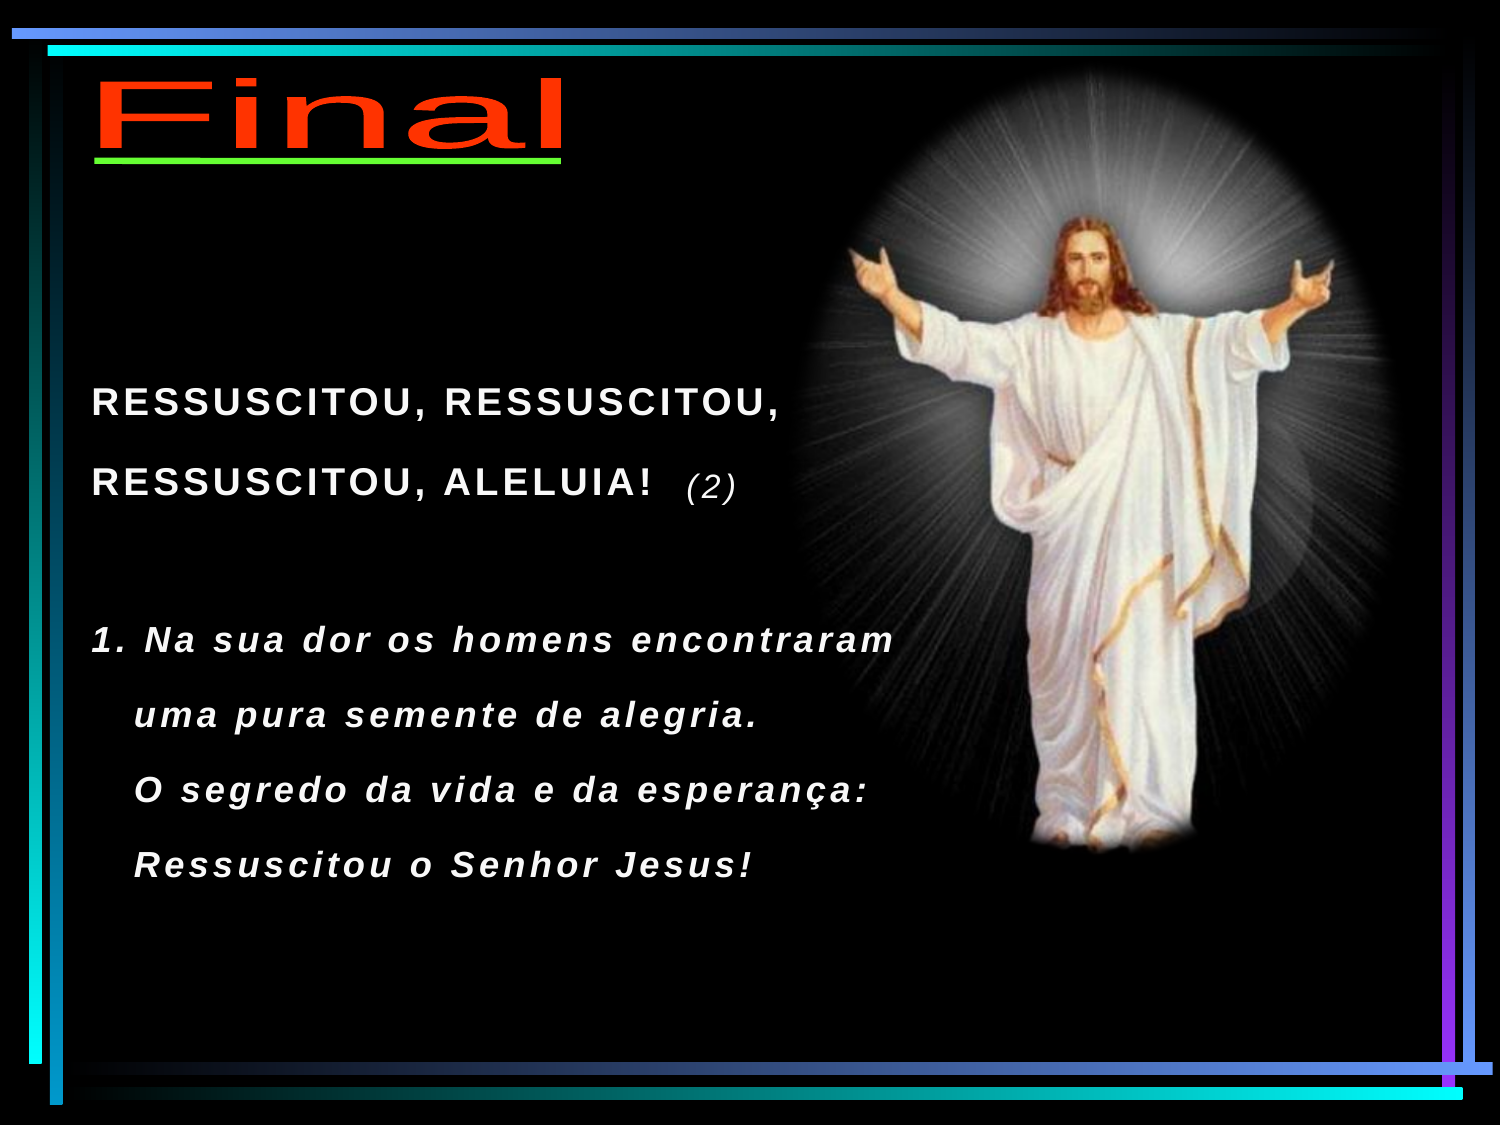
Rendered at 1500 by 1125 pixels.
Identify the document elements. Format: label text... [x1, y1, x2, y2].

picture [779, 57, 1412, 867]
text_box RESSUSCITOU, RESSUSCITOU, RESSUSCITOU, ALELUIA! (2) 1. Na sua dor os homens encontraram uma pura semente de alegria. O segredo da vida e da esperança: Ressuscitou o Senhor Jesus! [76, 361, 1459, 917]
